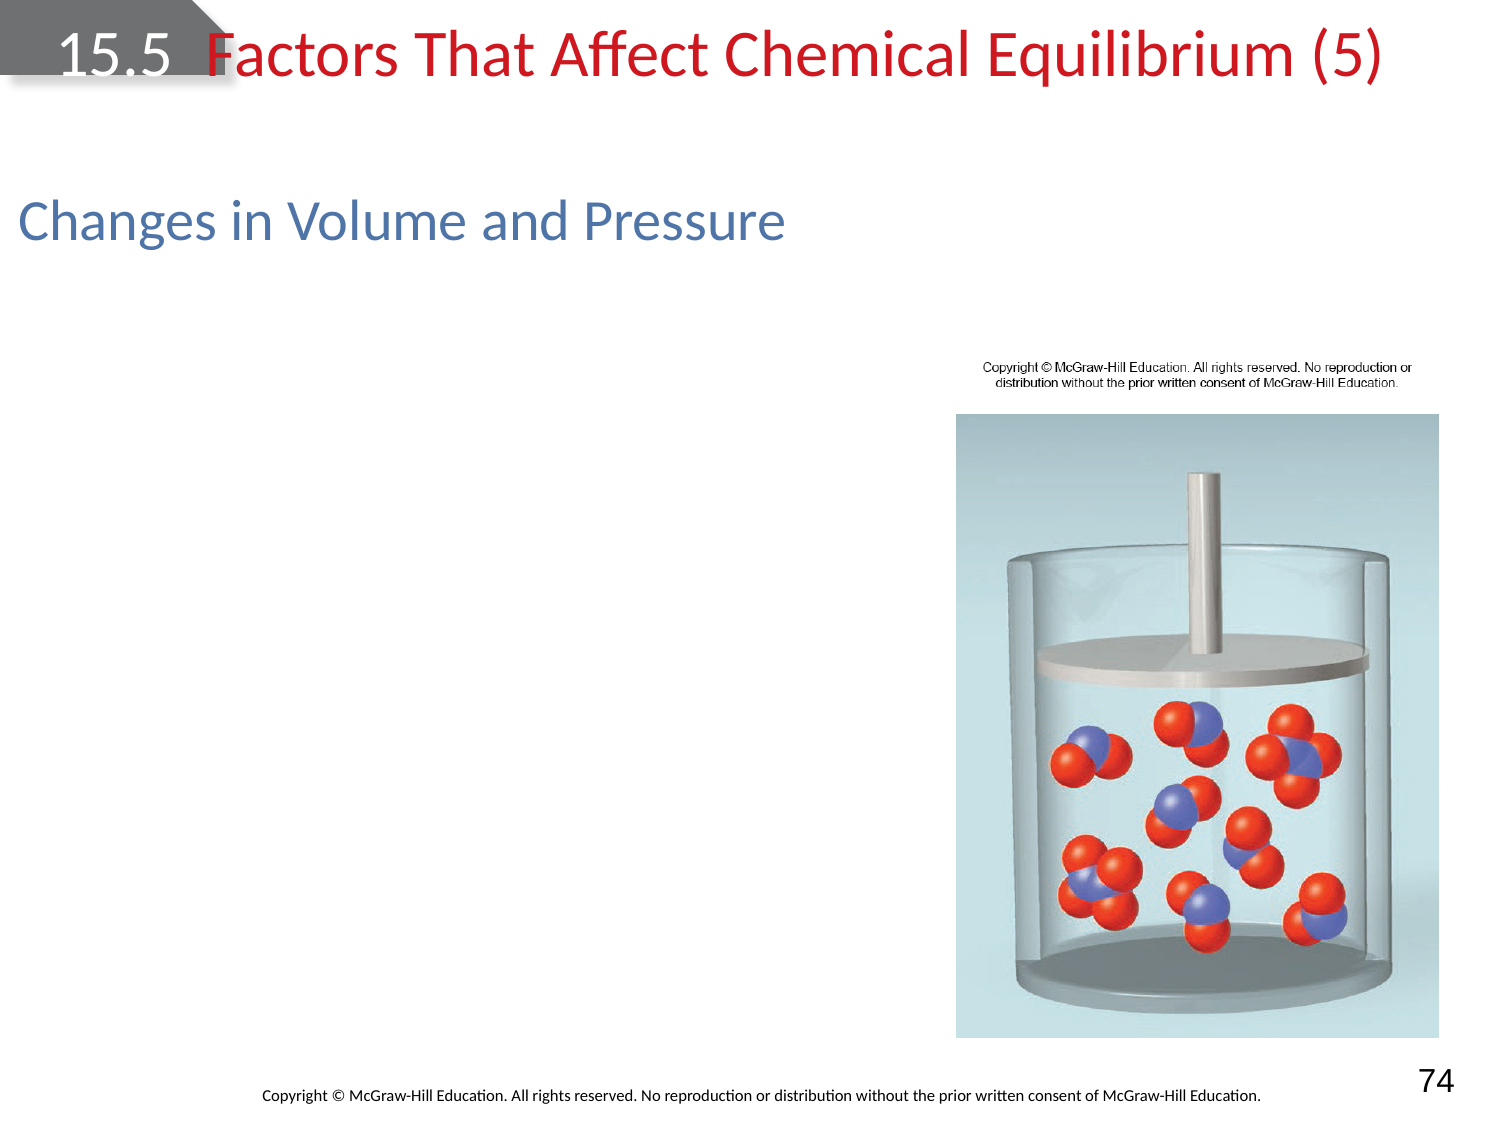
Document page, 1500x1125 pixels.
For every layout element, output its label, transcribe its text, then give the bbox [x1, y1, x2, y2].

list Changes in Volume and Pressure [3, 174, 1500, 275]
title 15.5 Factors That Affect Chemical Equilibrium (5) [3, 2, 1488, 100]
picture [956, 362, 1439, 1038]
